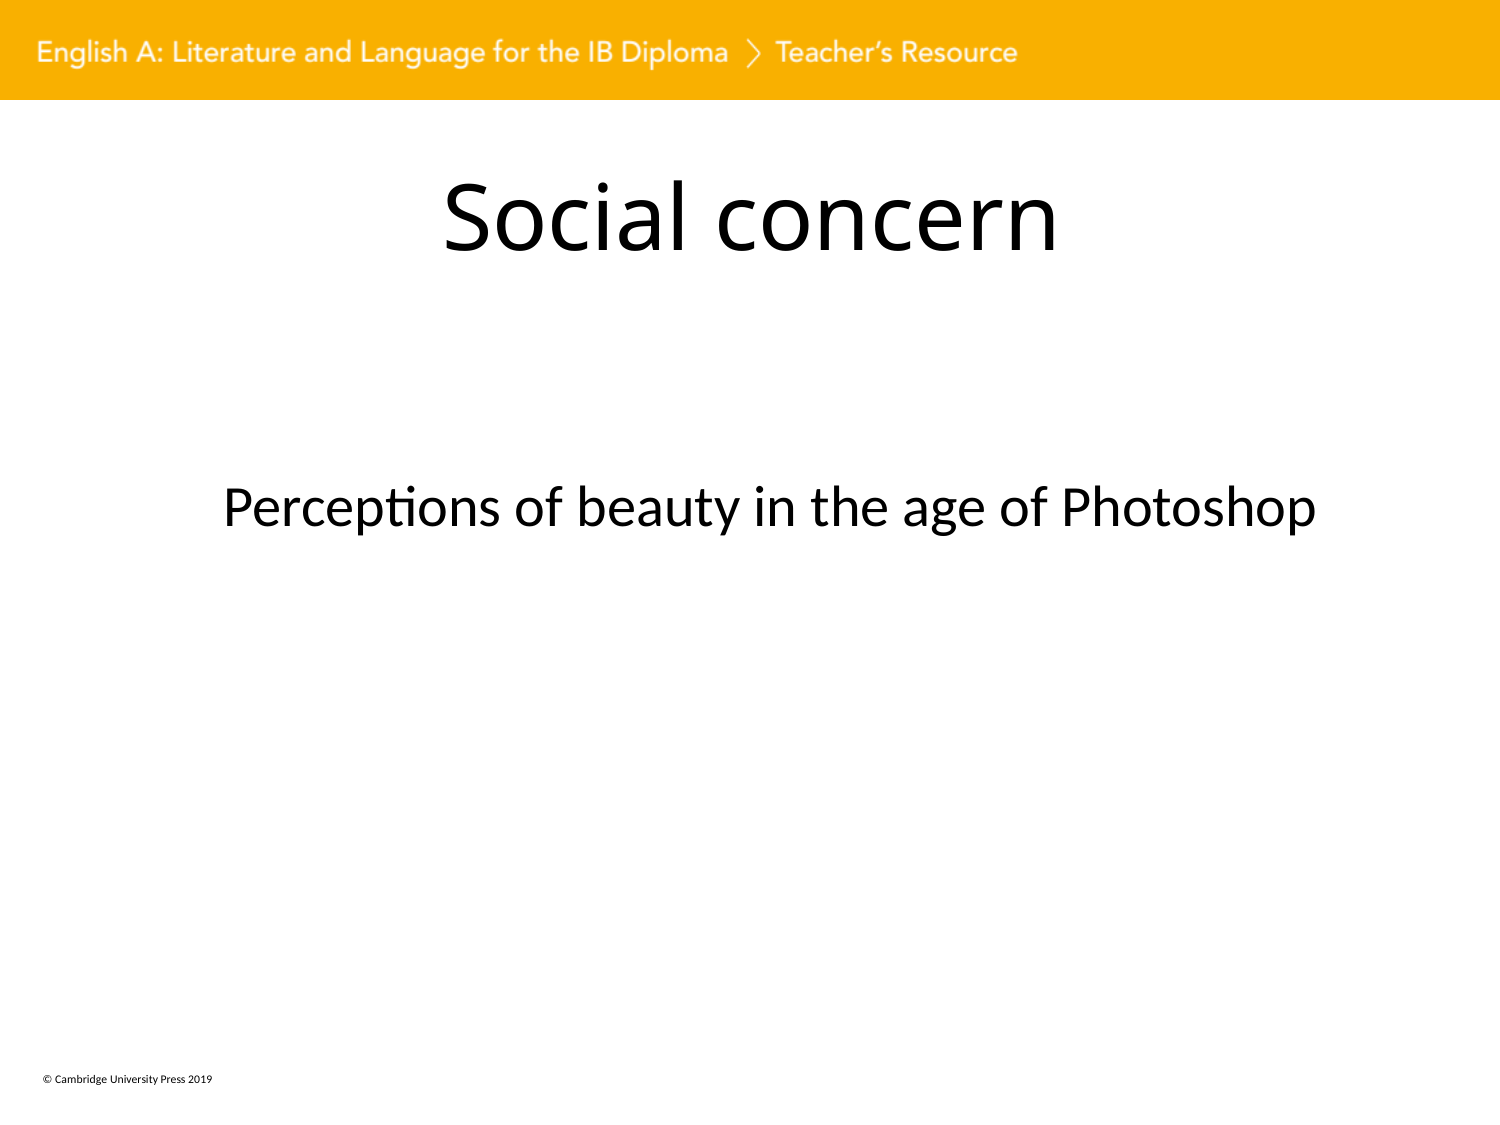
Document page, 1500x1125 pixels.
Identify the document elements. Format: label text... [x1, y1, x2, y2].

text_box Social concern [27, 119, 1476, 308]
text_box [0, 117, 1500, 305]
picture [0, 0, 1500, 101]
subtitle © Cambridge University Press 2019 [27, 1063, 1388, 1093]
text_box Perceptions of beauty in the age of Photoshop [99, 308, 1442, 1035]
